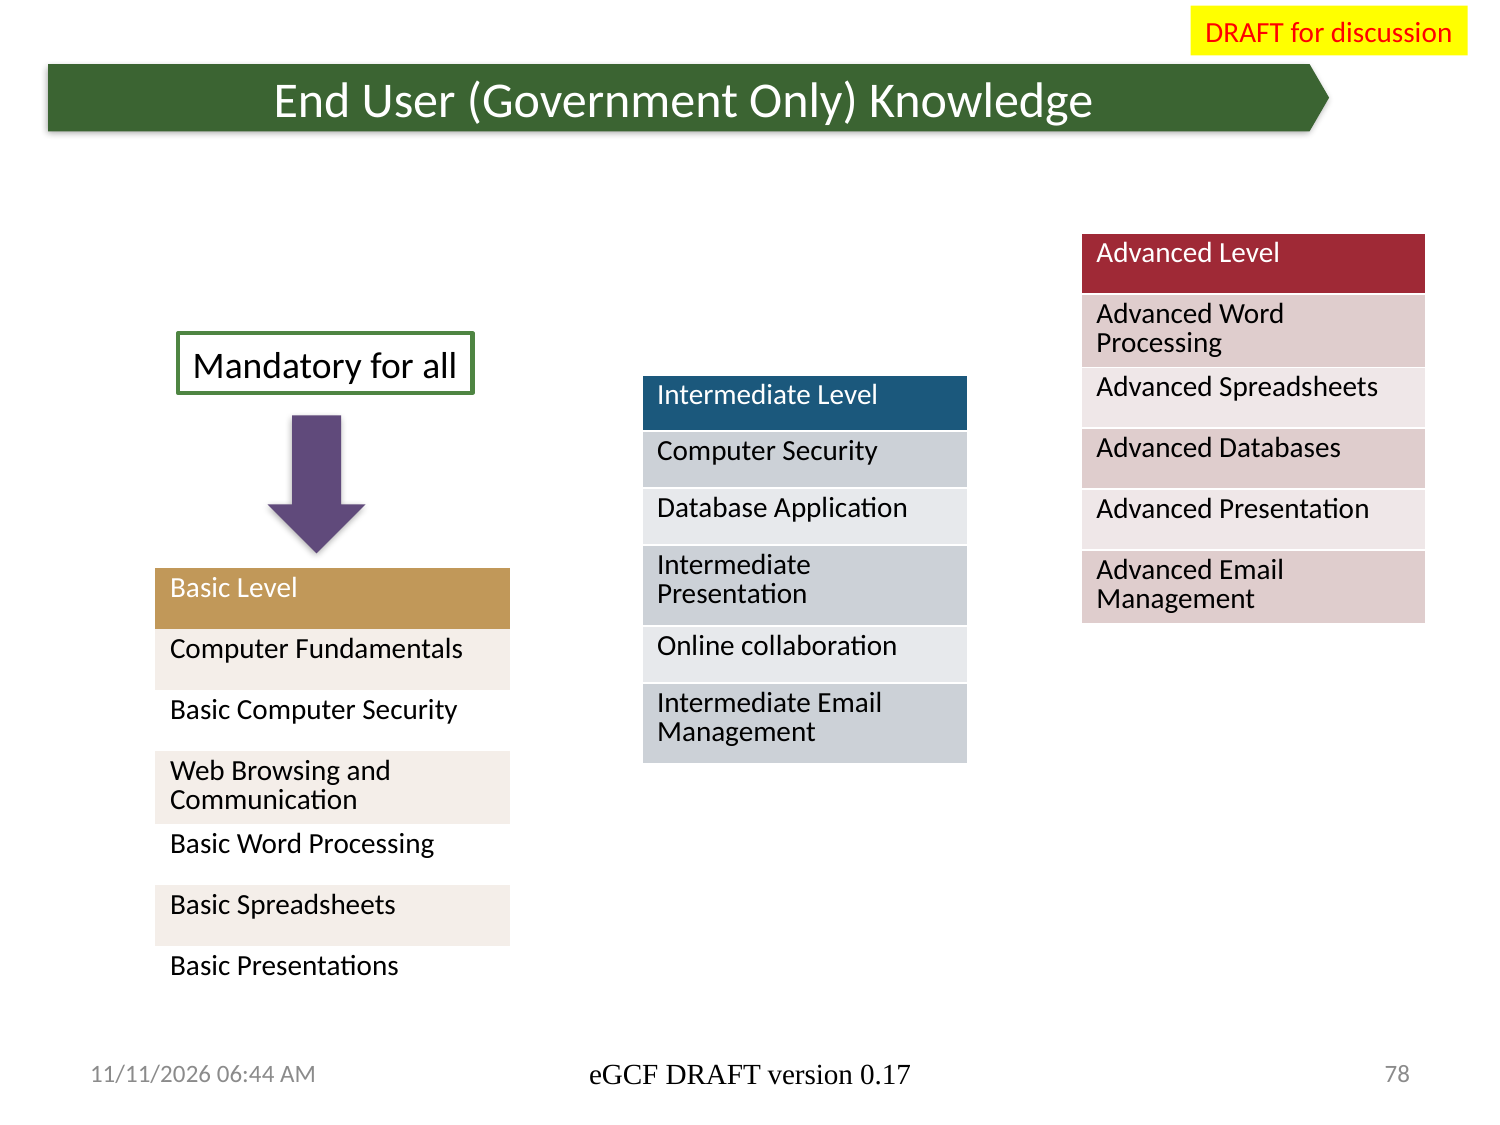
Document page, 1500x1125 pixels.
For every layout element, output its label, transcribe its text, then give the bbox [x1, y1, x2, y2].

table_cell Basic Spreadsheets [155, 885, 510, 946]
table_cell Advanced Presentation [1082, 490, 1425, 549]
table_cell Advanced Databases [1082, 429, 1425, 488]
table_header Intermediate Level [643, 376, 967, 430]
slide_number 78 [1074, 1042, 1425, 1103]
table_cell Database Application [643, 489, 967, 544]
text_box End User (Government Only) Knowledge [47, 63, 1330, 133]
table_cell Basic Presentations [155, 946, 510, 1007]
text_box DRAFT for discussion [1190, 5, 1468, 56]
text_box Mandatory for all [176, 331, 475, 395]
table_cell Computer Fundamentals [155, 629, 510, 690]
table_cell Basic Word Processing [155, 824, 510, 885]
table_header Basic Level [155, 568, 510, 629]
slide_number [75, 1042, 425, 1103]
table_cell Computer Security [643, 432, 967, 487]
table_cell Web Browsing and Communication [155, 751, 510, 824]
table_cell Advanced Word Processing [1082, 295, 1425, 367]
text_box [266, 414, 367, 554]
footer eGCF DRAFT version 0.17 [512, 1042, 988, 1103]
table_cell Online collaboration [643, 627, 967, 682]
table_cell Advanced Email Management [1082, 551, 1425, 623]
table_cell Intermediate Presentation [643, 546, 967, 625]
table_header Advanced Level [1082, 234, 1425, 293]
table_cell Basic Computer Security [155, 690, 510, 751]
table_cell Advanced Spreadsheets [1082, 368, 1425, 427]
table_cell Intermediate Email Management [643, 684, 967, 763]
